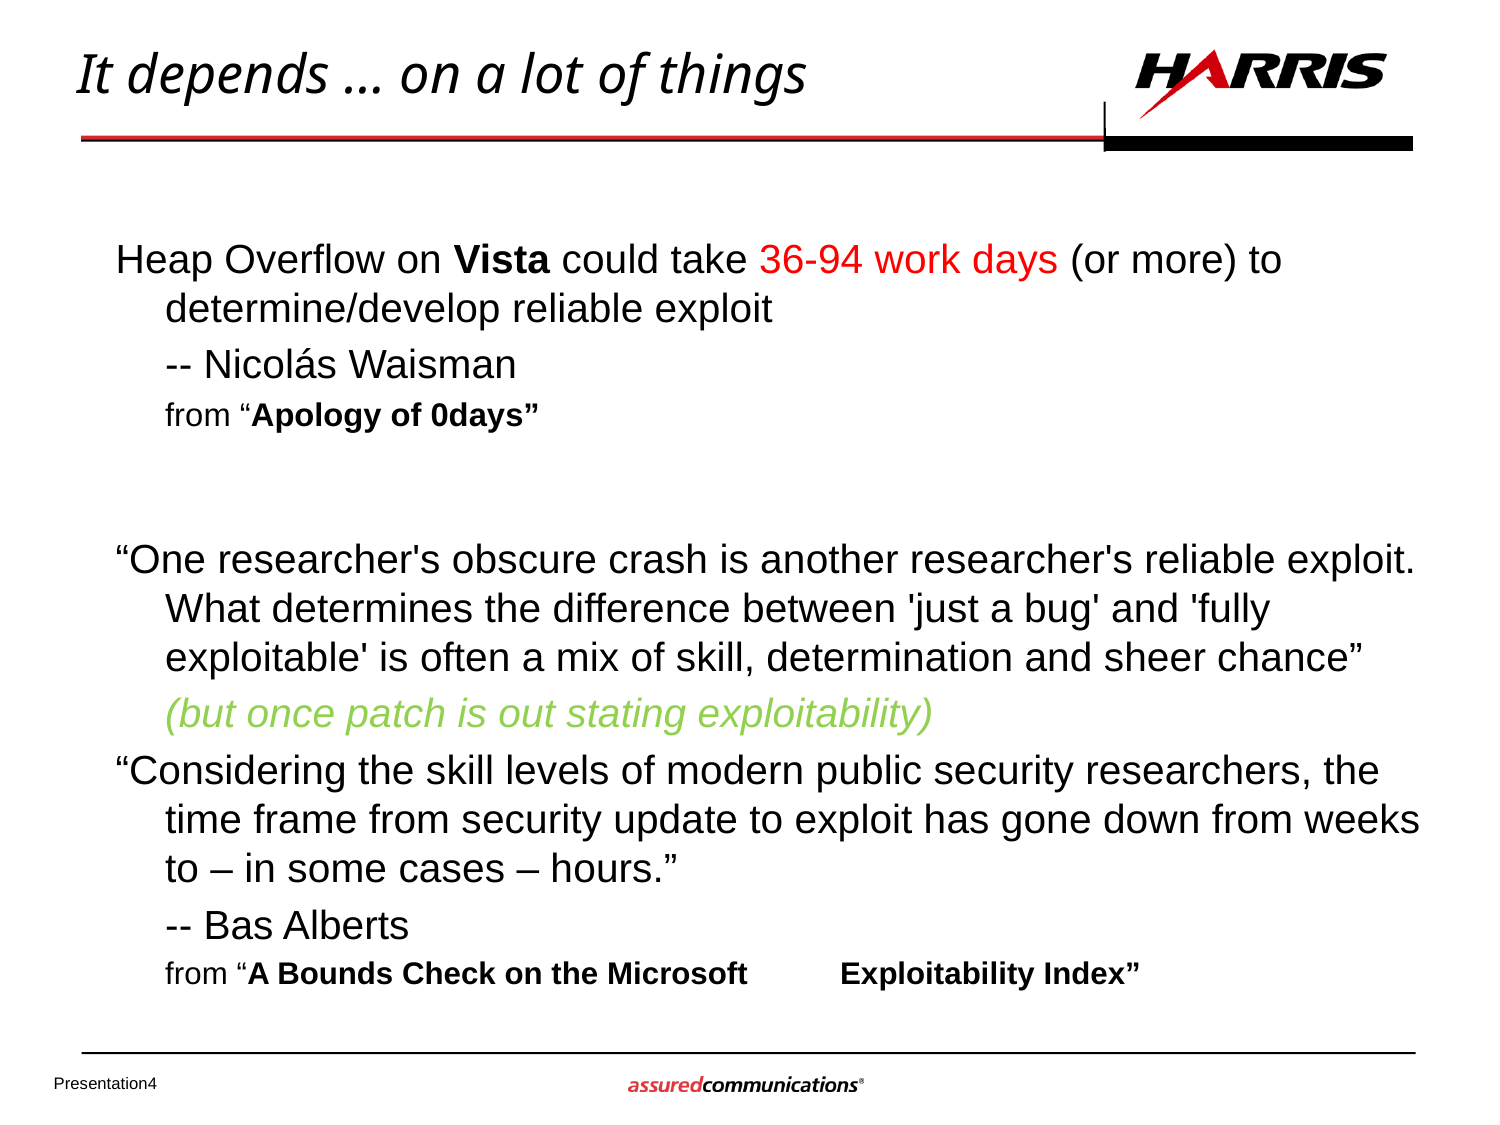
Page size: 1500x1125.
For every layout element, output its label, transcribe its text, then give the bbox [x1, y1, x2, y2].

picture [1135, 49, 1387, 119]
list Heap Overflow on Vista could take 36-94 work days (or more) to determine/develop reliable exploit -- Nicolás Waisman from “Apology of 0days” “One researcher's obscure crash is another researcher's reliable exploit. What determines the difference between 'just a bug' and 'fully exploitable' is often a mix of skill, determination and sheer chance” (but once patch is out stating exploitability) “Considering the skill levels of modern public security researchers, the time frame from security update to exploit has gone down from weeks to – in some cases – hours.” -- Bas Alberts from “A Bounds Check on the Microsoft Exploitability Index” [100, 224, 1439, 1038]
title It depends … on a lot of things [62, 27, 951, 117]
picture [628, 1076, 864, 1092]
